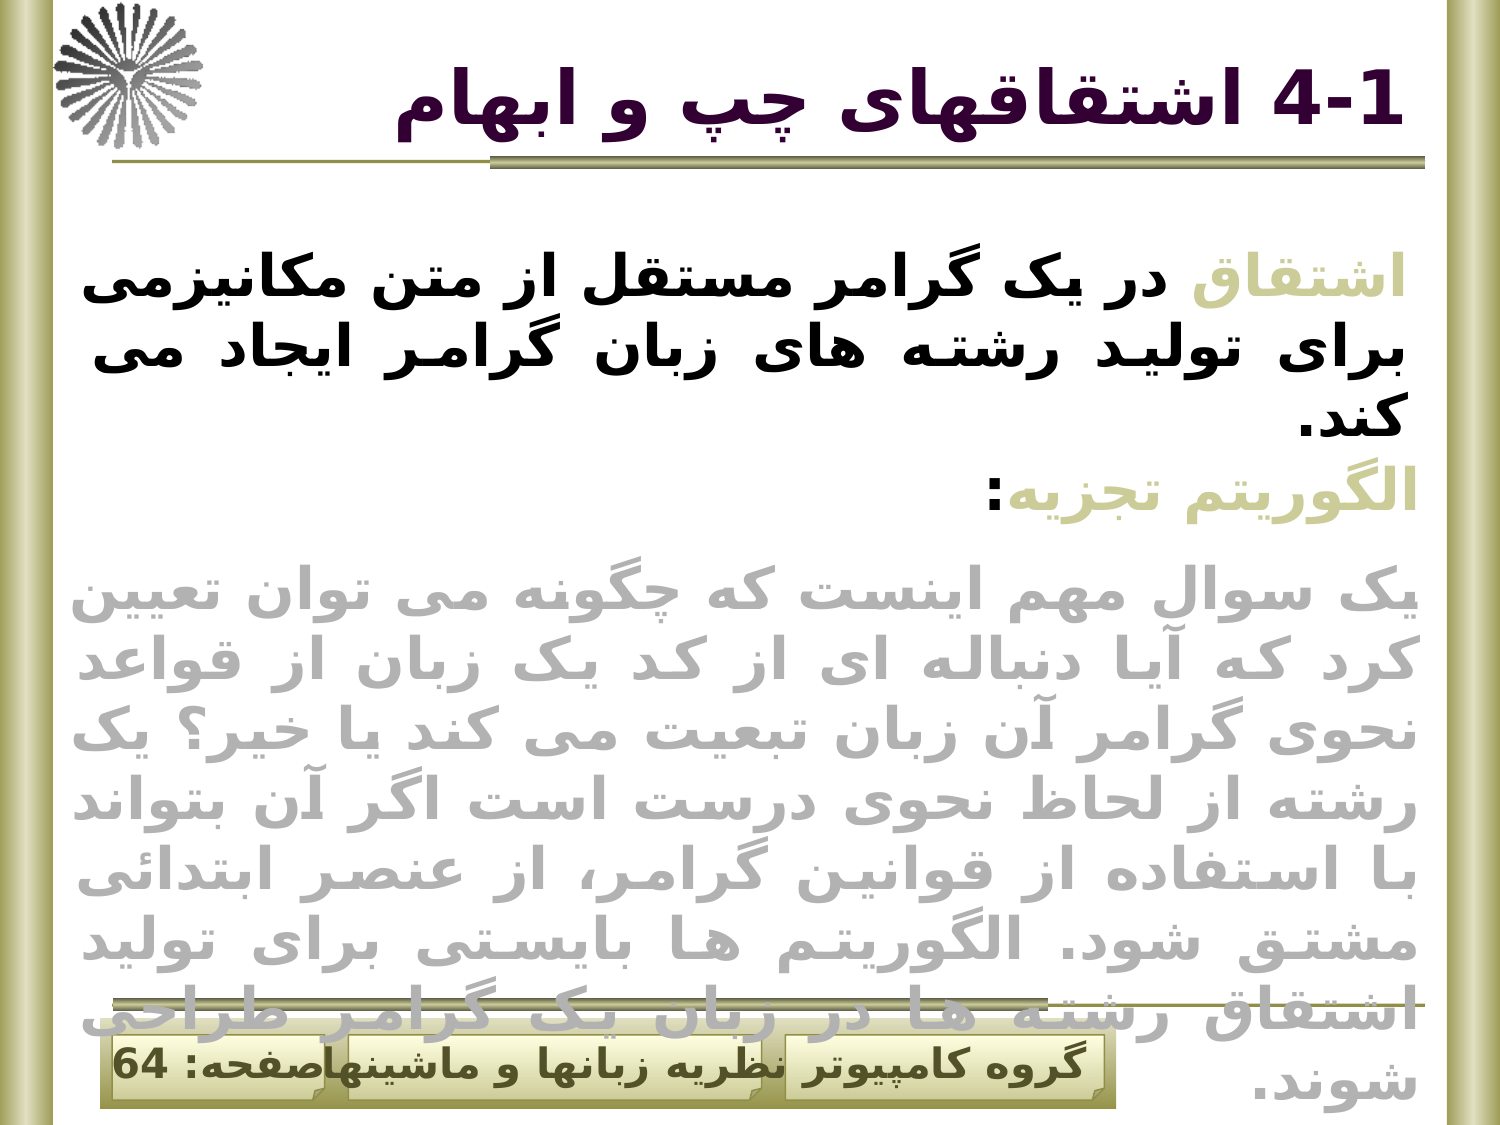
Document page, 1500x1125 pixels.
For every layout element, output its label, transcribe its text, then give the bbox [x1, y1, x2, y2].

text_box اشتقاق در یک گرامر مستقل از متن مکانیزمی برای تولید رشته های زبان گرامر ایجاد می کند. [64, 230, 1424, 444]
text_box الگوریتم تجزیه: یک سوال مهم اینست که چگونه می توان تعیین کرد که آیا دنباله ای از کد یک زبان از قواعد نحوی گرامر آن زبان تبعیت می کند یا خیر؟ یک رشته از لحاظ نحوی درست است اگر آن بتواند با استفاده از قوانین گرامر، از عنصر ابتدائی مشتق شود. الگوریتم ها بایستی برای تولید اشتقاق رشته ها در زبان یک گرامر طراحی شوند. [53, 444, 1436, 1119]
title 4-1 اشتقاقهای چپ و ابهام [147, 42, 1423, 147]
